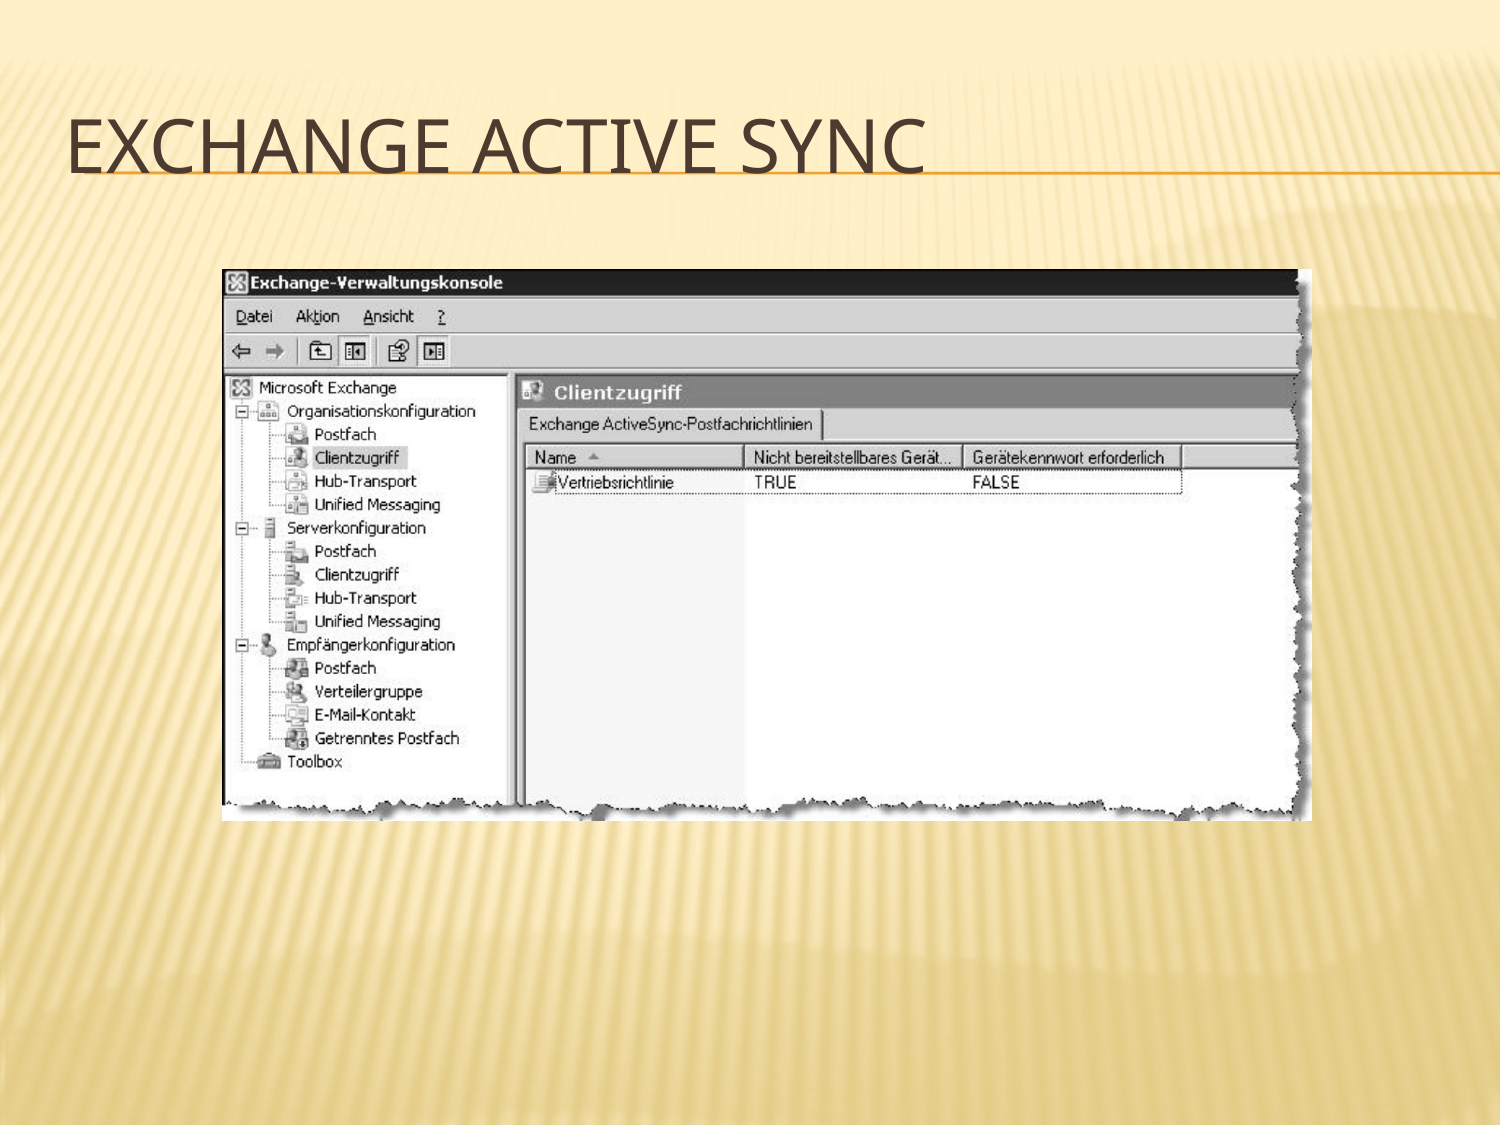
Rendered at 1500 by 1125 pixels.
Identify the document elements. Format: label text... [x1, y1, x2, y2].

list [222, 269, 1312, 821]
title Exchange Active Sync [50, 75, 1475, 213]
